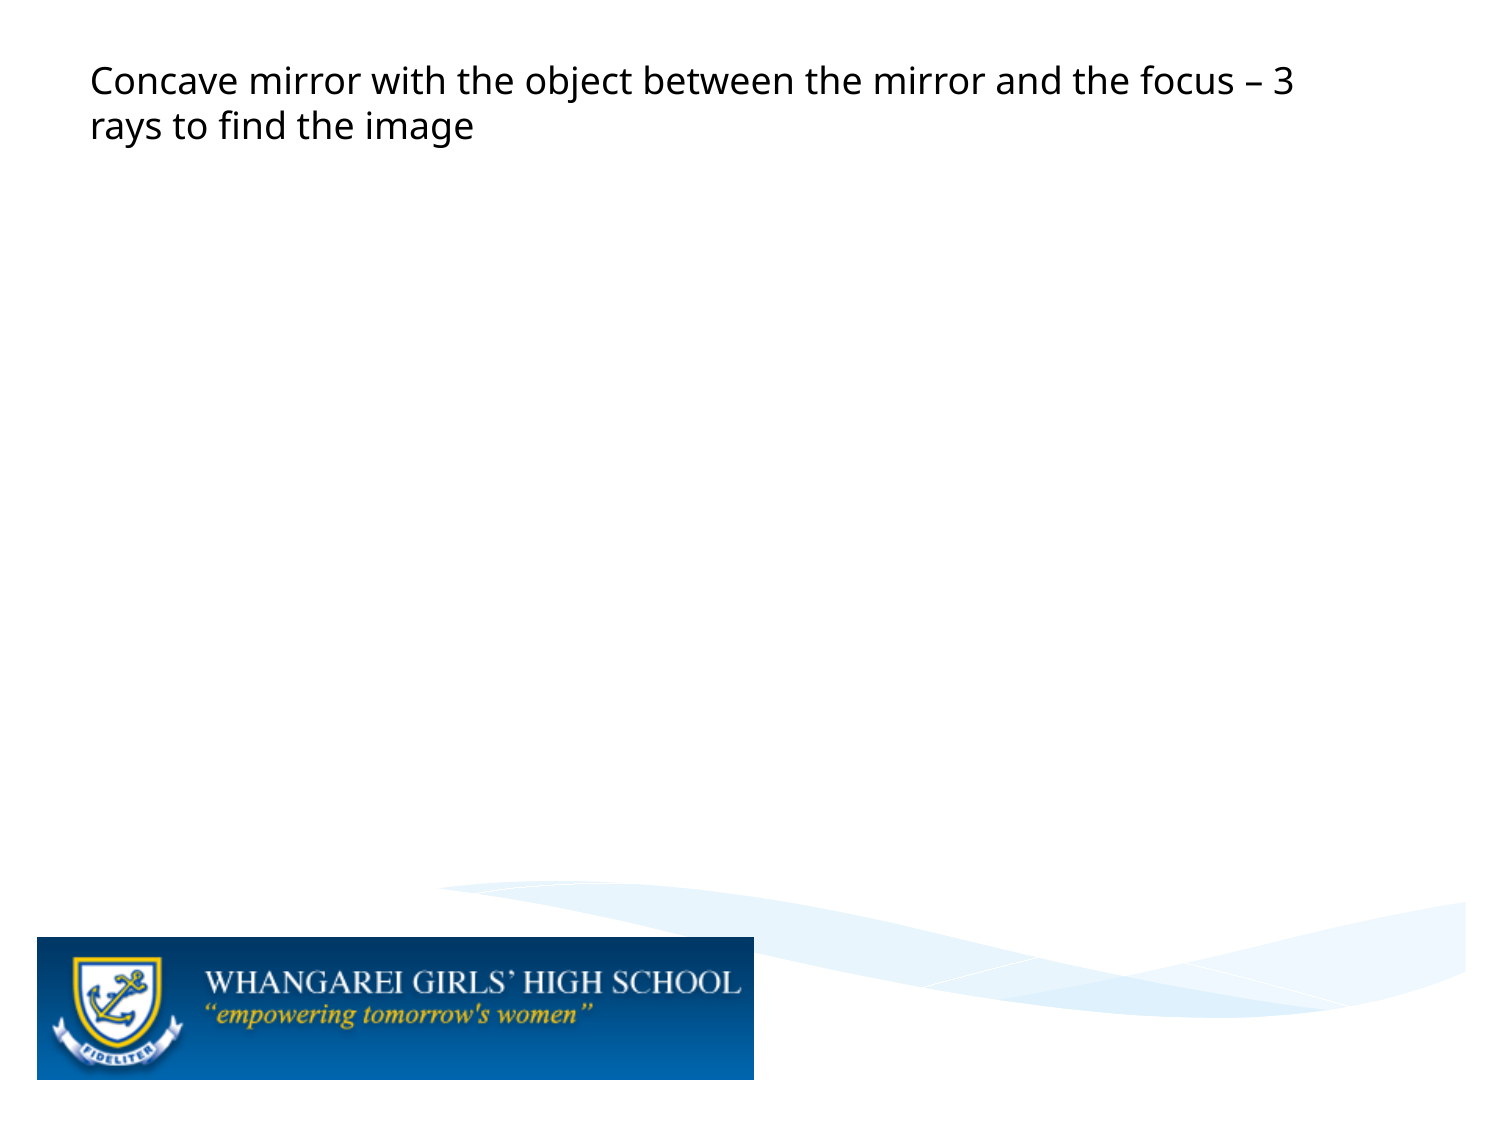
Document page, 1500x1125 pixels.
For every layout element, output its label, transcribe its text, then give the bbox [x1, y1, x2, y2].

text_box Concave mirror with the object between the mirror and the focus – 3 rays to find the image [75, 49, 1388, 155]
picture [37, 937, 754, 1080]
